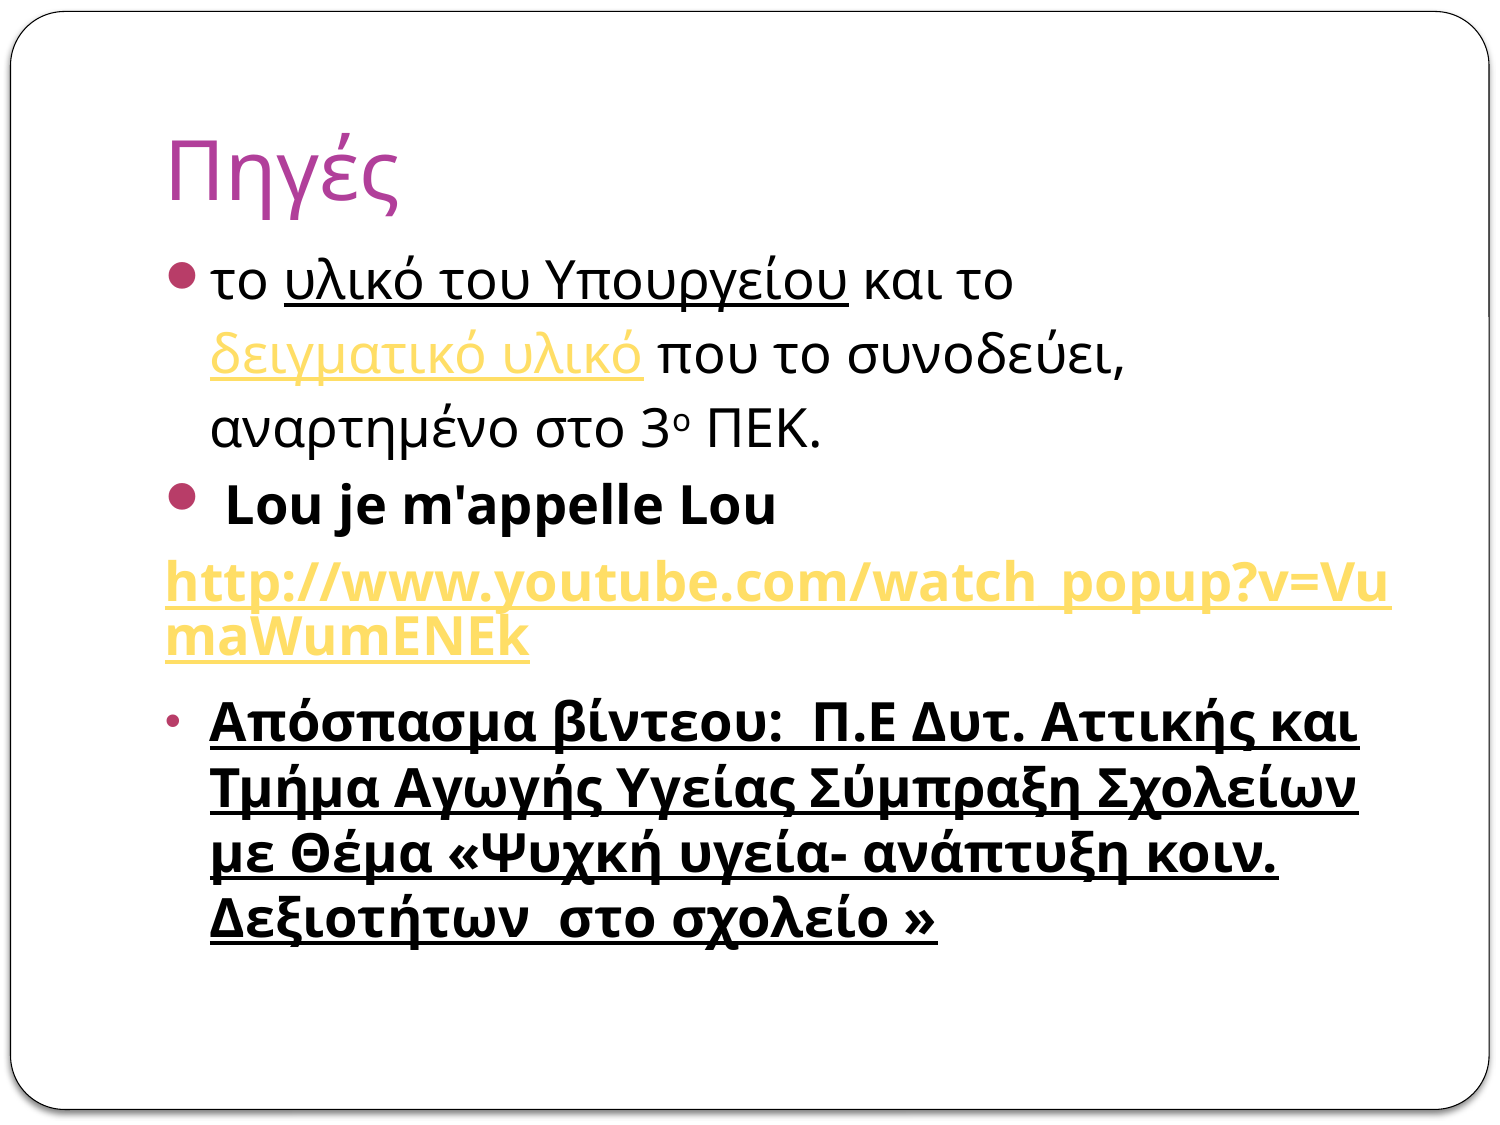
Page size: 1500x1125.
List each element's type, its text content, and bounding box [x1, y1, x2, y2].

list το υλικό του Υπουργείου και το δειγματικό υλικό που το συνοδεύει, αναρτημένο στο 3ο ΠΕΚ. Lou je m'appelle Lou http://www.youtube.com/watch_popup?v=VumaWumENEk Απόσπασμα βίντεου: Π.Ε Δυτ. Αττικής και Τμήμα Αγωγής Υγείας Σύμπραξη Σχολείων με Θέμα «Ψυχκή υγεία- ανάπτυξη κοιν. Δεξιοτήτων στο σχολείο » [150, 237, 1425, 988]
title Πηγές [150, 45, 1425, 233]
